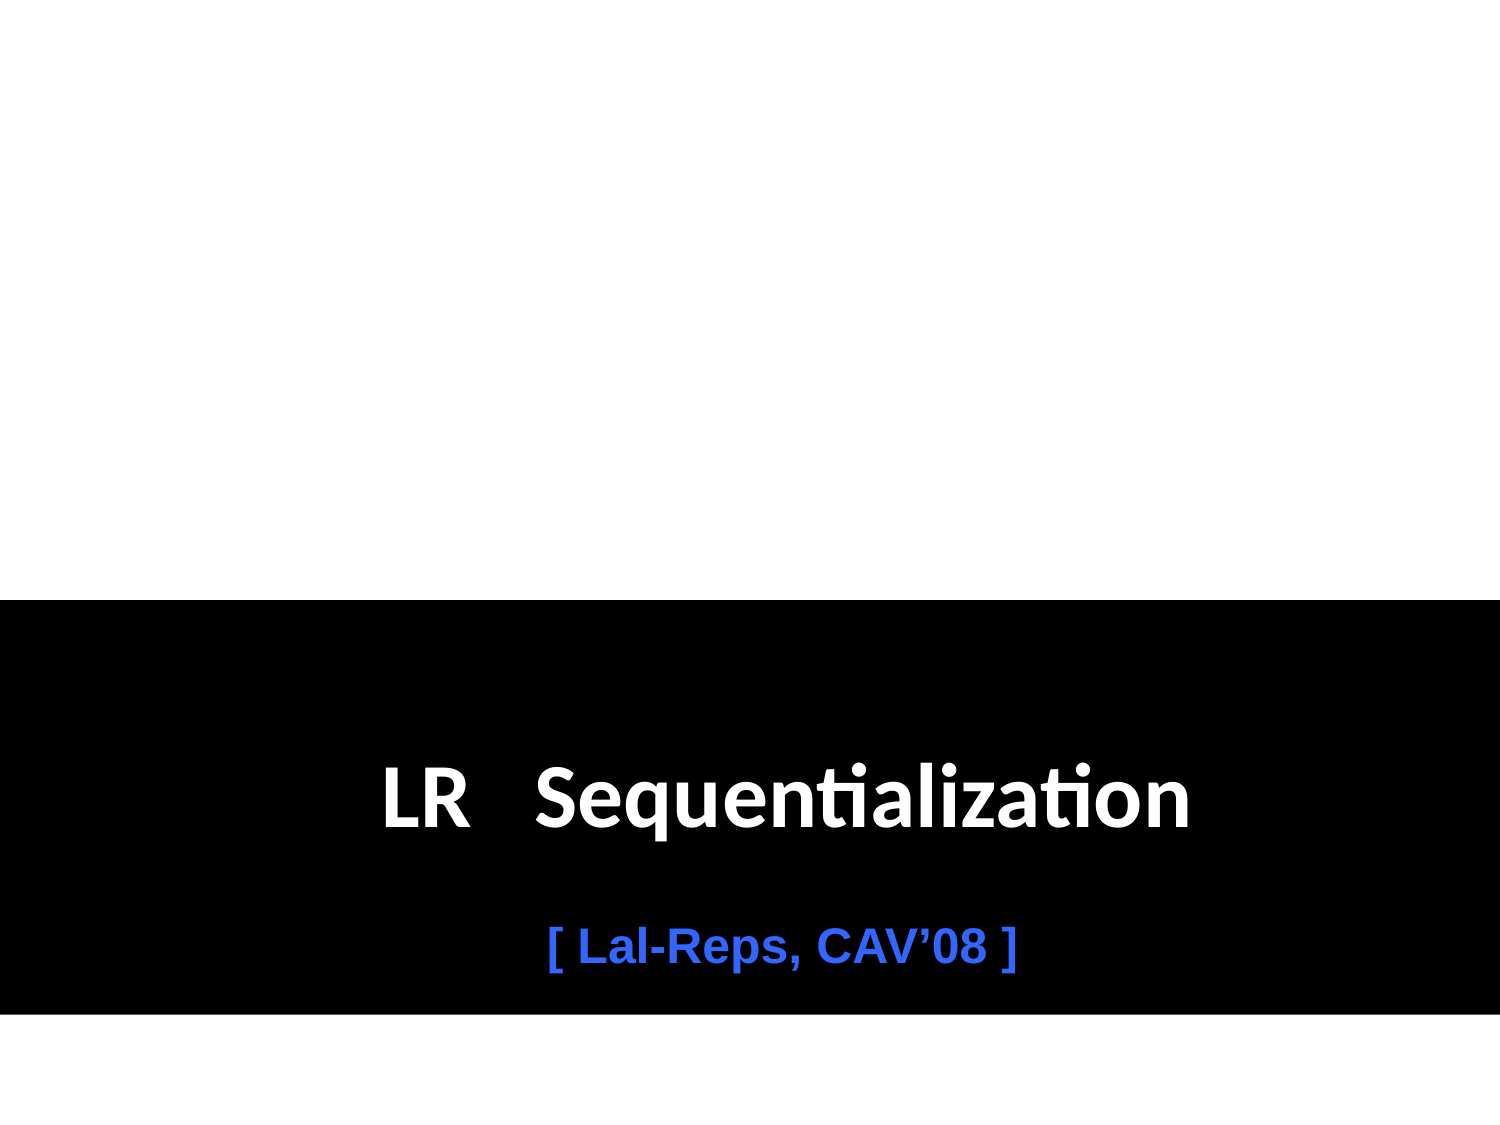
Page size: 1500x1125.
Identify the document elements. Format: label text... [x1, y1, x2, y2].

text_box [ Lal-Reps, CAV’08 ] [532, 905, 1048, 981]
list LR Sequentialization [0, 599, 1500, 1015]
